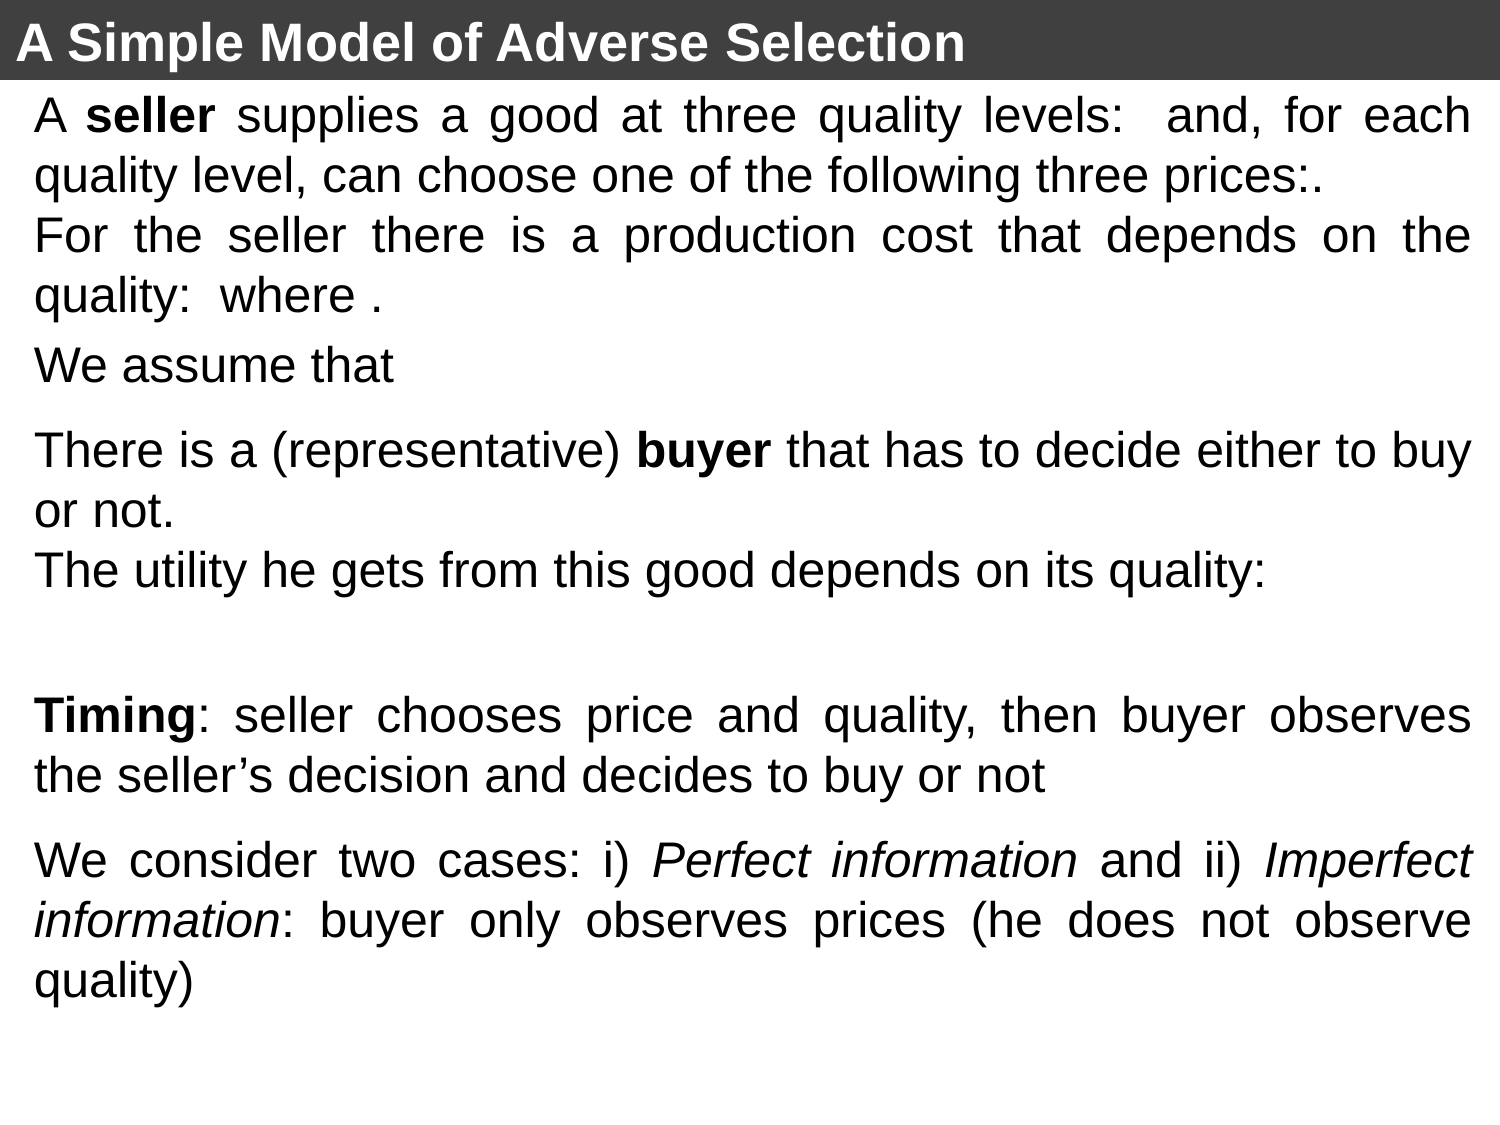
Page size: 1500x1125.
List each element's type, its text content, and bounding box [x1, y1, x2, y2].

title A Simple Model of Adverse Selection [0, 0, 1500, 80]
